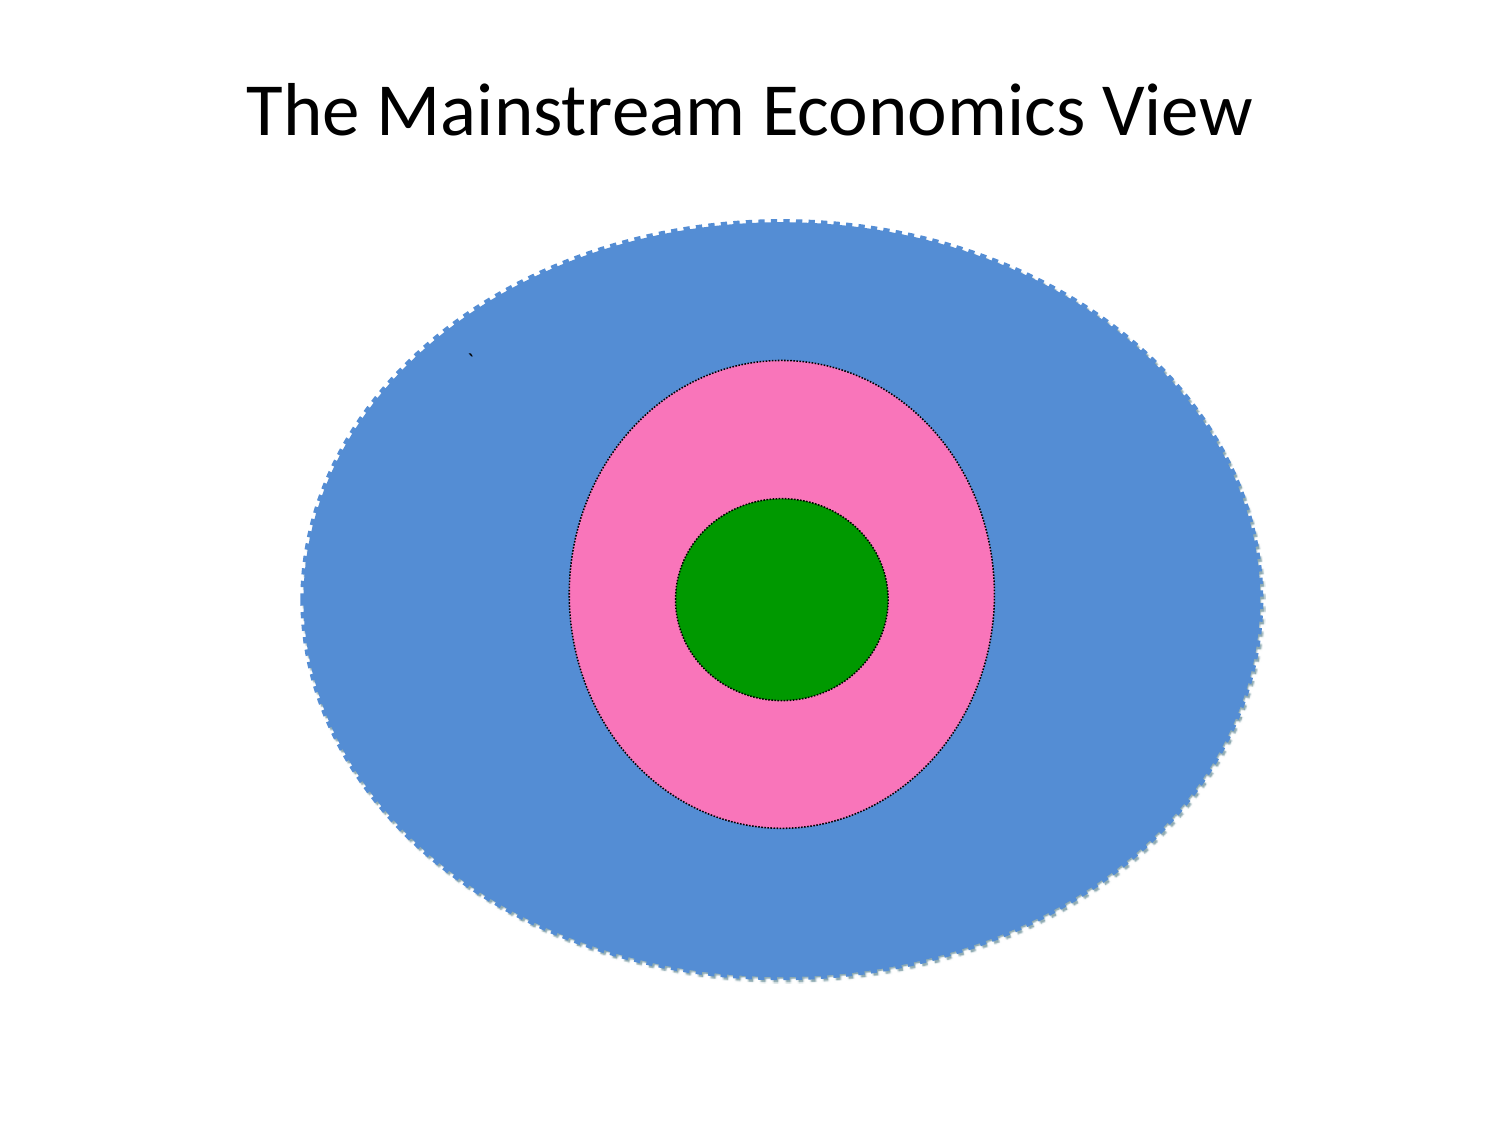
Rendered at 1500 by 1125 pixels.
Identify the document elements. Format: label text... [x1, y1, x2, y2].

title The Mainstream Economics View [112, 41, 1388, 170]
text_box ` [303, 222, 1261, 978]
text_box [569, 360, 995, 829]
text_box [675, 498, 889, 701]
